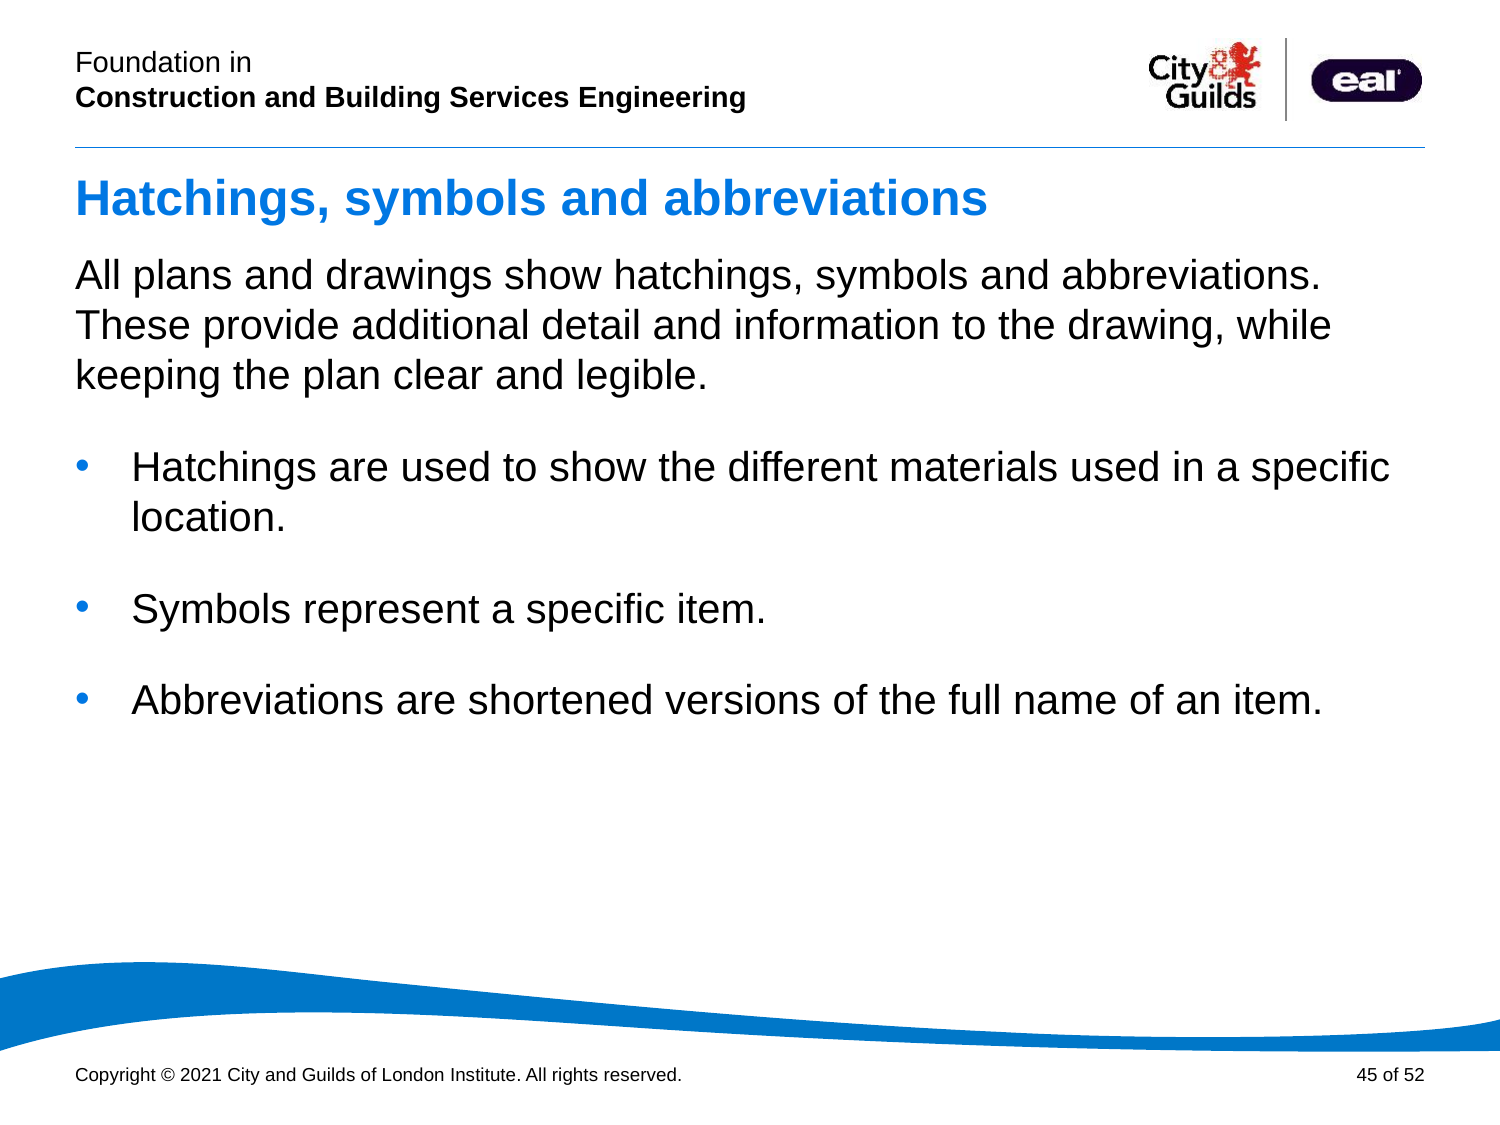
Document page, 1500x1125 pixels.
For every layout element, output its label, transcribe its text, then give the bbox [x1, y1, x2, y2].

title Hatchings, symbols and abbreviations [74, 165, 1426, 229]
picture [1149, 38, 1422, 121]
list All plans and drawings show hatchings, symbols and abbreviations. These provide additional detail and information to the drawing, while keeping the plan clear and legible. Hatchings are used to show the different materials used in a specific location. Symbols represent a specific item. Abbreviations are shortened versions of the full name of an item. [74, 247, 1426, 946]
